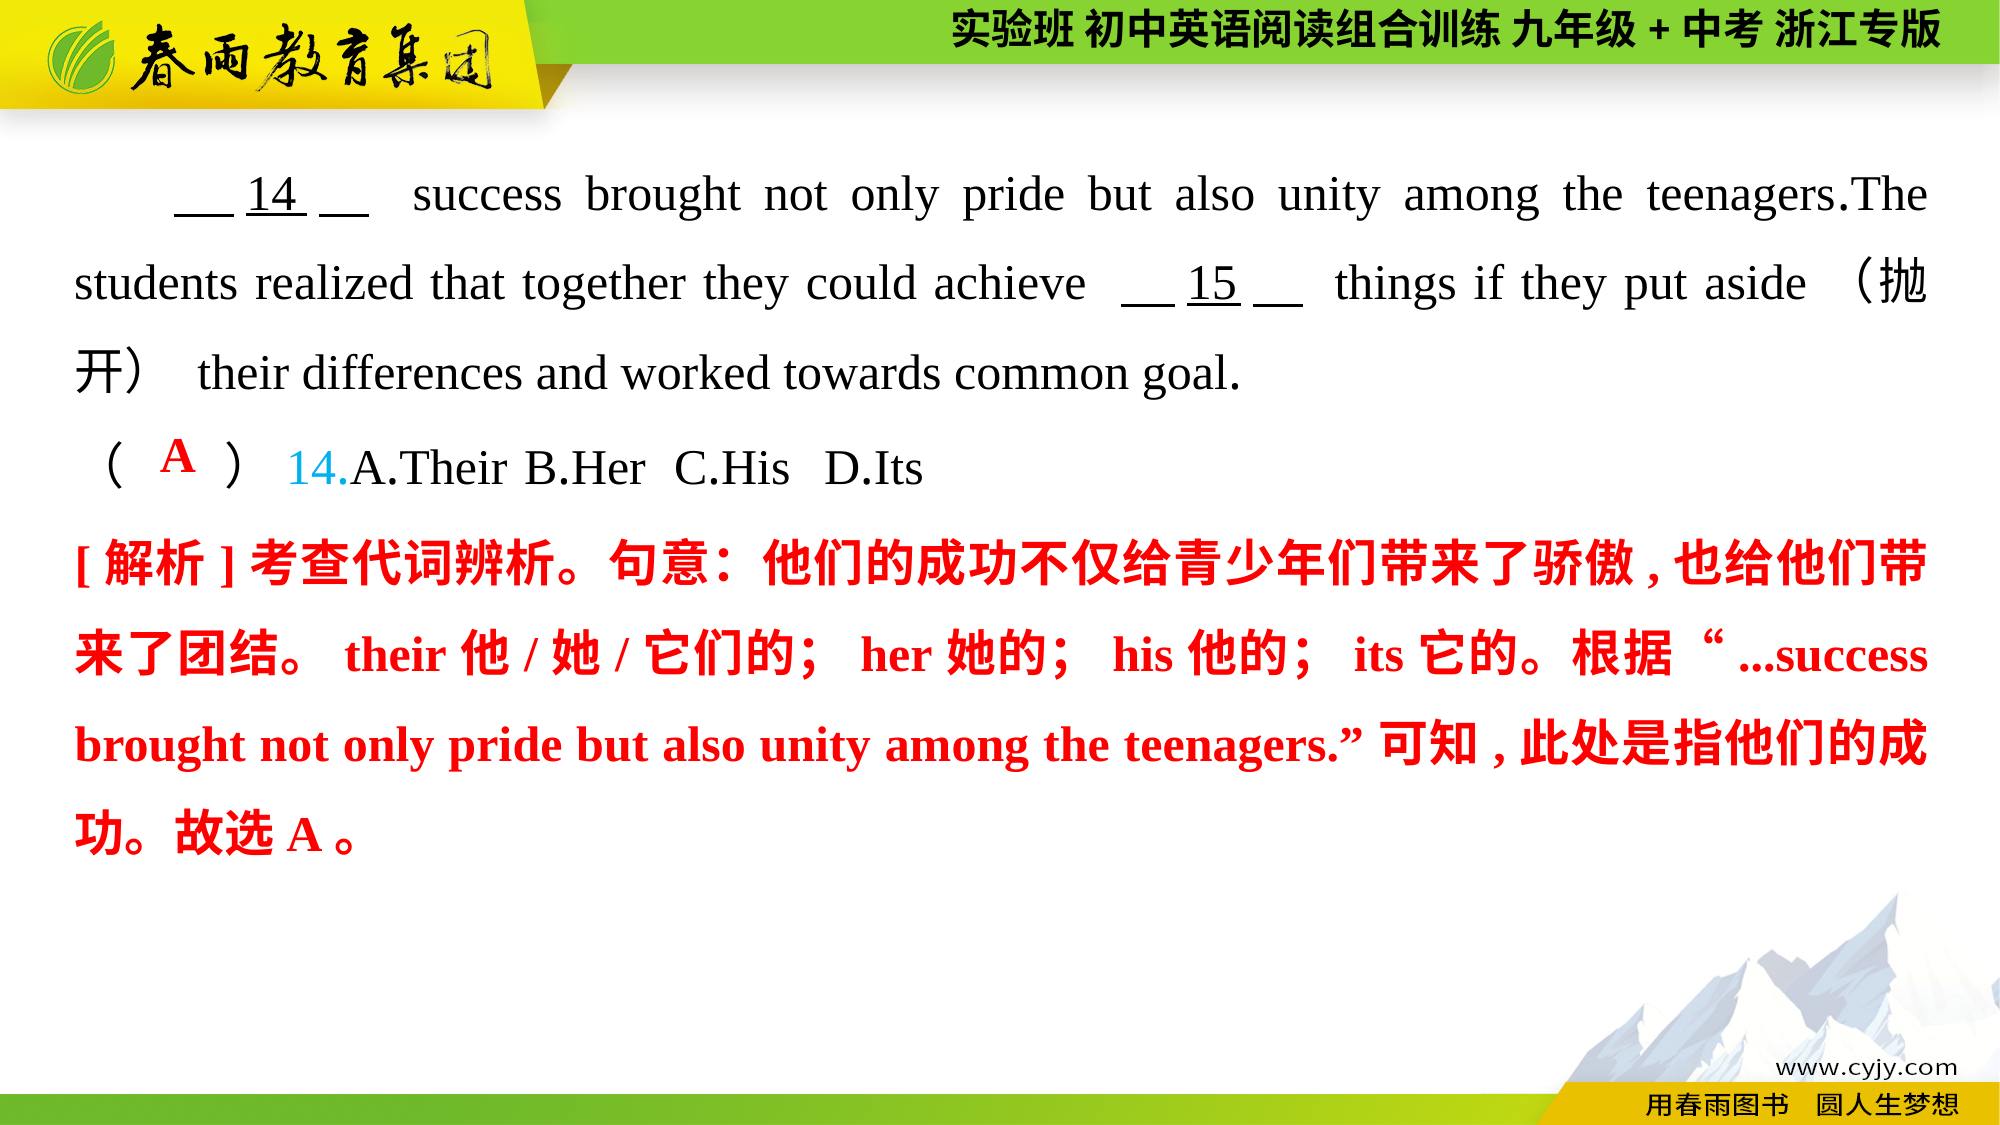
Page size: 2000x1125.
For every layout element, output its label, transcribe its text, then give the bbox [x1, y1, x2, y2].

text_box [解析]考查代词辨析。句意：他们的成功不仅给青少年们带来了骄傲,也给他们带来了团结。their他/她/它们的；her她的；his他的；its它的。根据“...success brought not only pride but also unity among the teenagers.”可知,此处是指他们的成功。故选A。 [59, 493, 1944, 869]
text_box （ ）14.A.Their B.Her C.His D.Its [59, 397, 1944, 493]
picture [0, 0, 2000, 1125]
list 14 success brought not only pride but also unity among the teenagers.The students realized that together they could achieve 15 things if they put aside（抛开） their differences and worked towards common goal. [59, 122, 1944, 397]
text_box A [144, 415, 211, 491]
